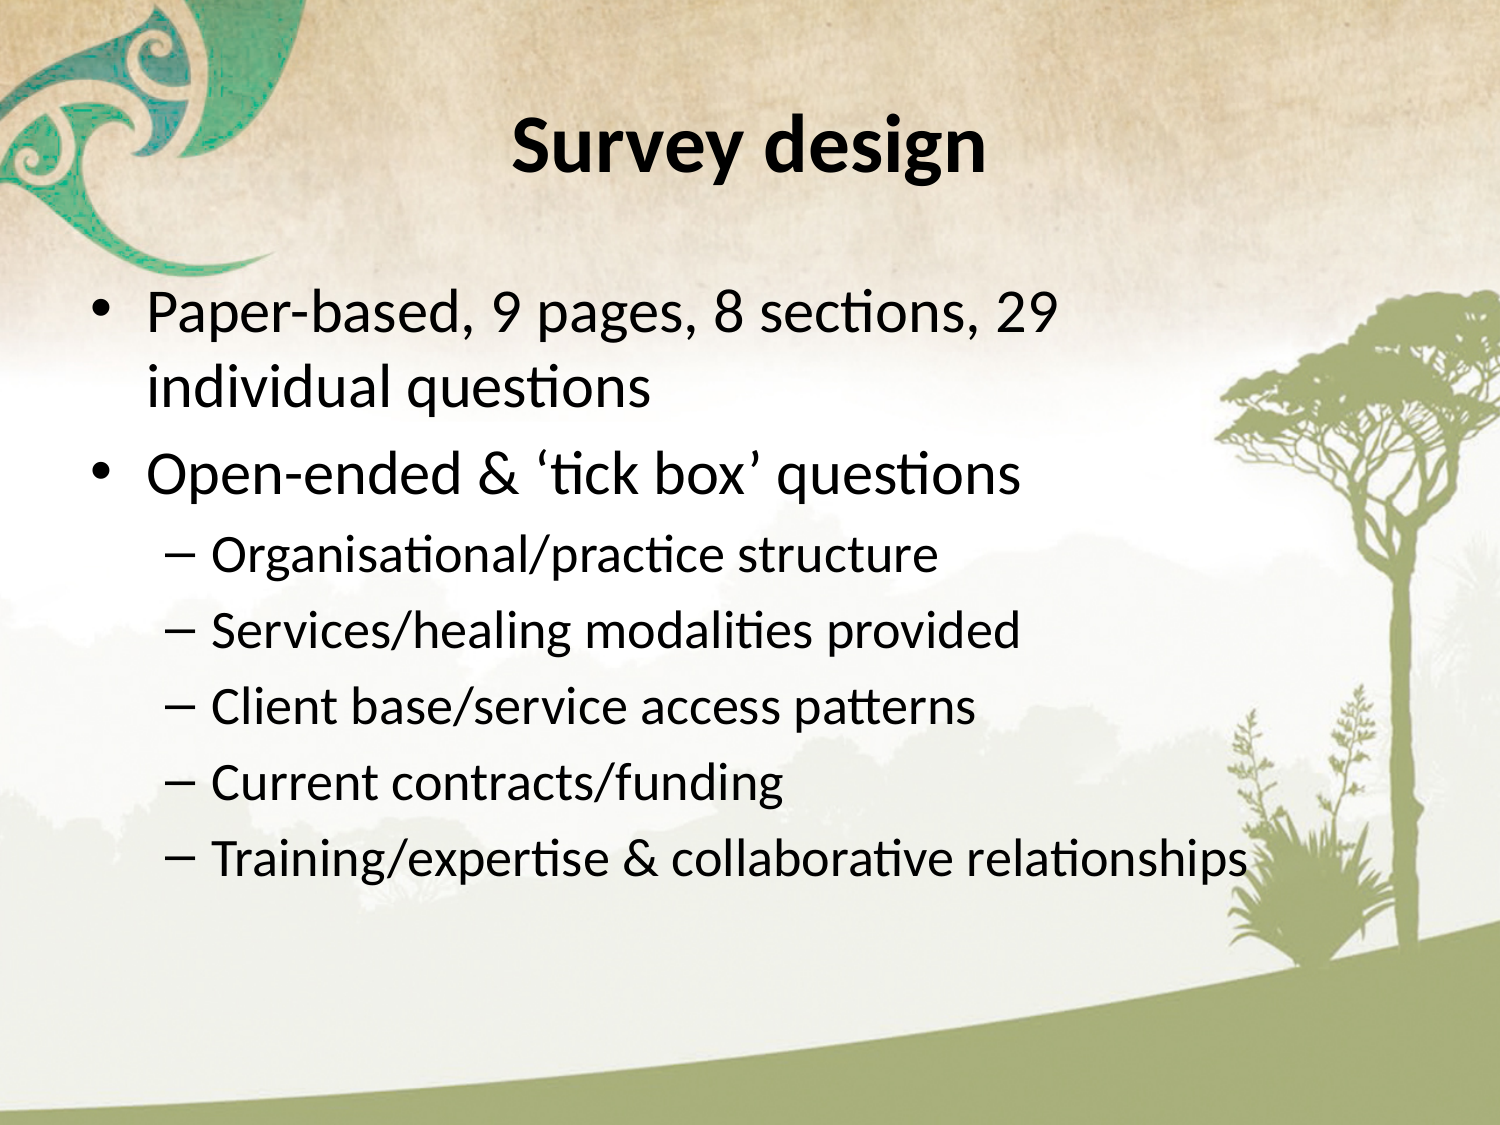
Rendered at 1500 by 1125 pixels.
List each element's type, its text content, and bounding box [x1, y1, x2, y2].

picture [0, 0, 1500, 1125]
title Survey design [75, 45, 1425, 233]
list Paper-based, 9 pages, 8 sections, 29 individual questions Open-ended & ‘tick box’ questions Organisational/practice structure Services/healing modalities provided Client base/service access patterns Current contracts/funding Training/expertise & collaborative relationships [75, 262, 1324, 1091]
